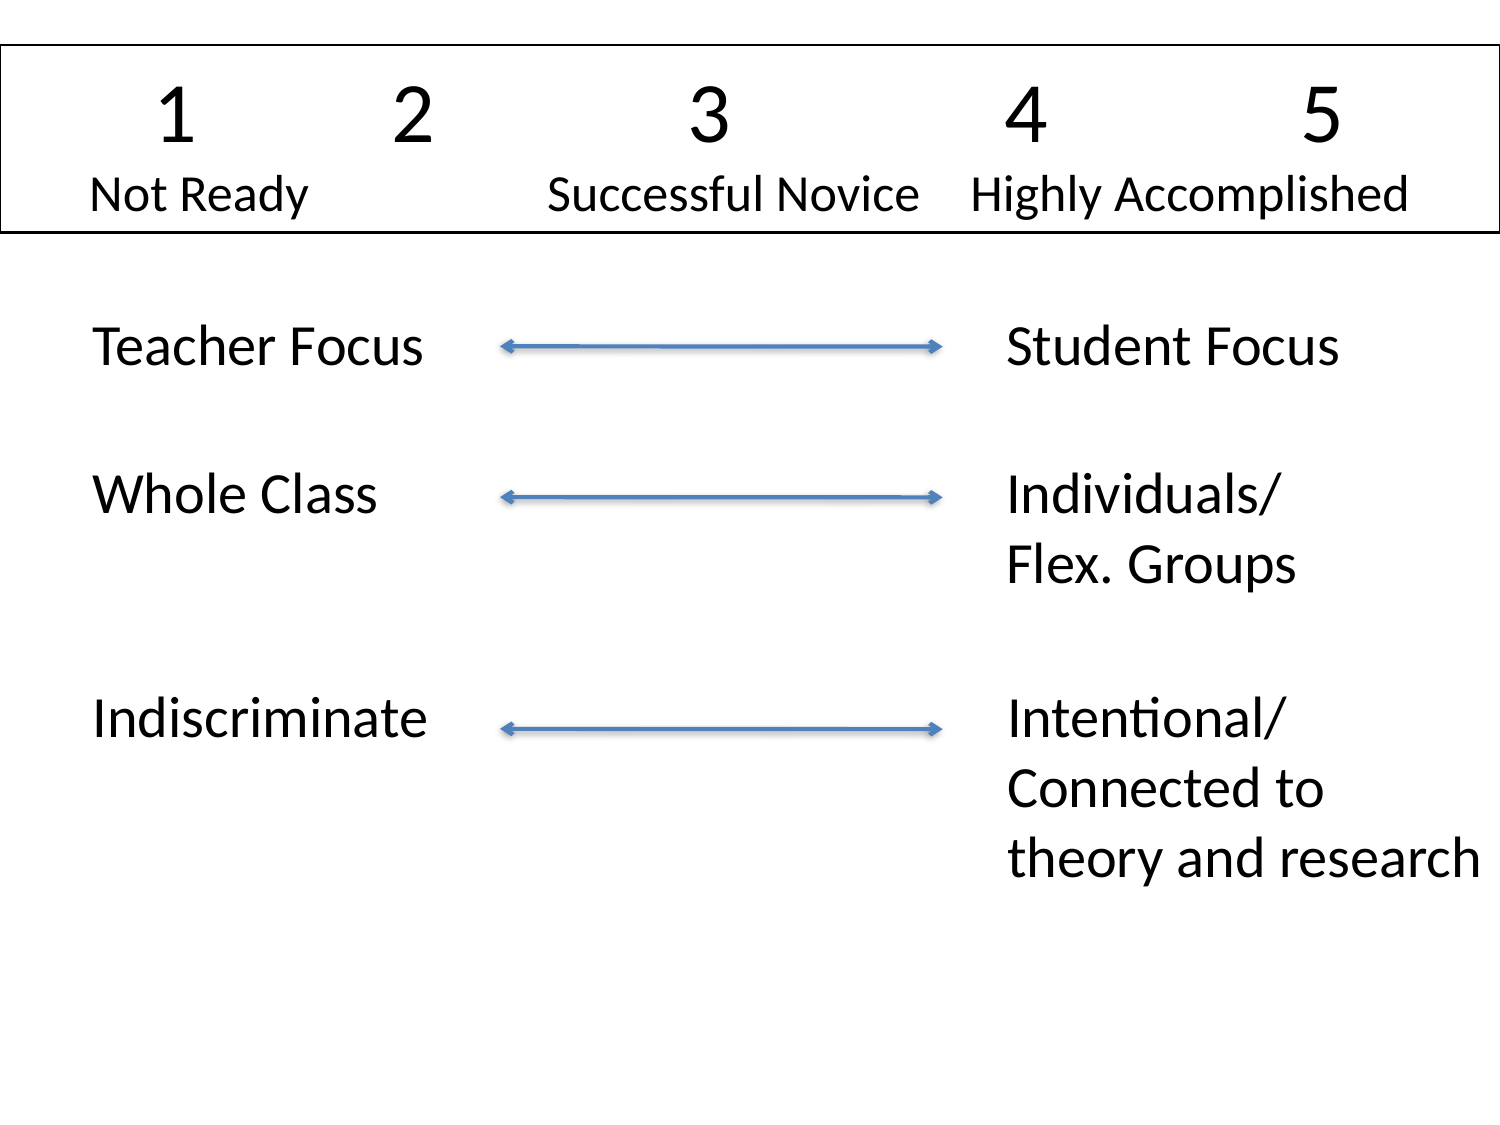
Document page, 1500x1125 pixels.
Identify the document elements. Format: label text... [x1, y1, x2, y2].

text_box Intentional/ Connected to theory and research [992, 671, 1497, 897]
text_box Student Focus [991, 299, 1355, 385]
text_box Teacher Focus [77, 299, 440, 385]
text_box Indiscriminate [77, 671, 444, 757]
text_box Whole Class [77, 447, 394, 533]
title 1 2 3 4 5 Not Ready Successful Novice Highly Accomplished [0, 45, 1500, 233]
text_box Individuals/ Flex. Groups [991, 447, 1313, 603]
